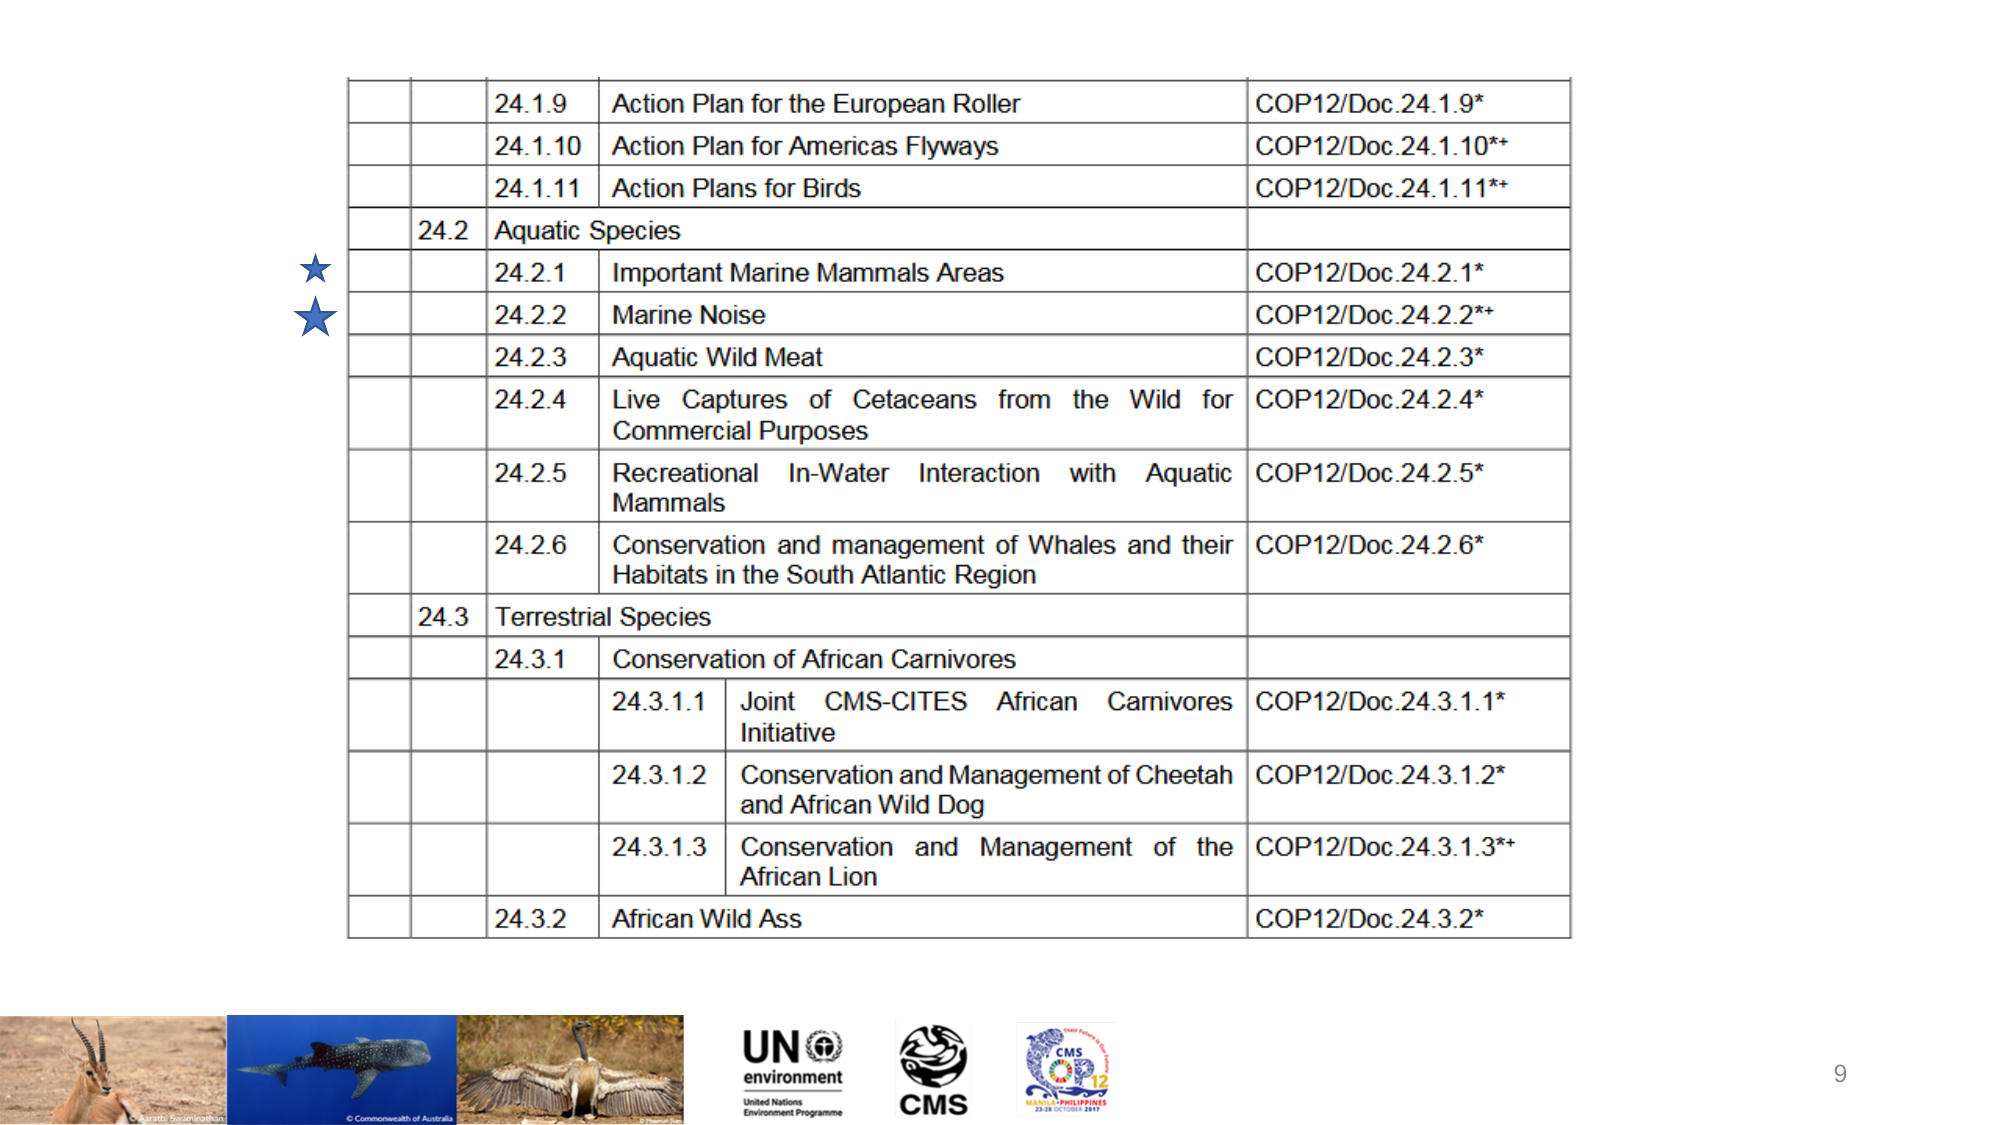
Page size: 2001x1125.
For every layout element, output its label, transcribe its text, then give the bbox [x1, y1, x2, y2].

text_box [293, 295, 338, 337]
text_box [299, 252, 332, 283]
slide_number 9 [1412, 1042, 1863, 1103]
picture [0, 1011, 1116, 1125]
picture [342, 77, 1604, 950]
